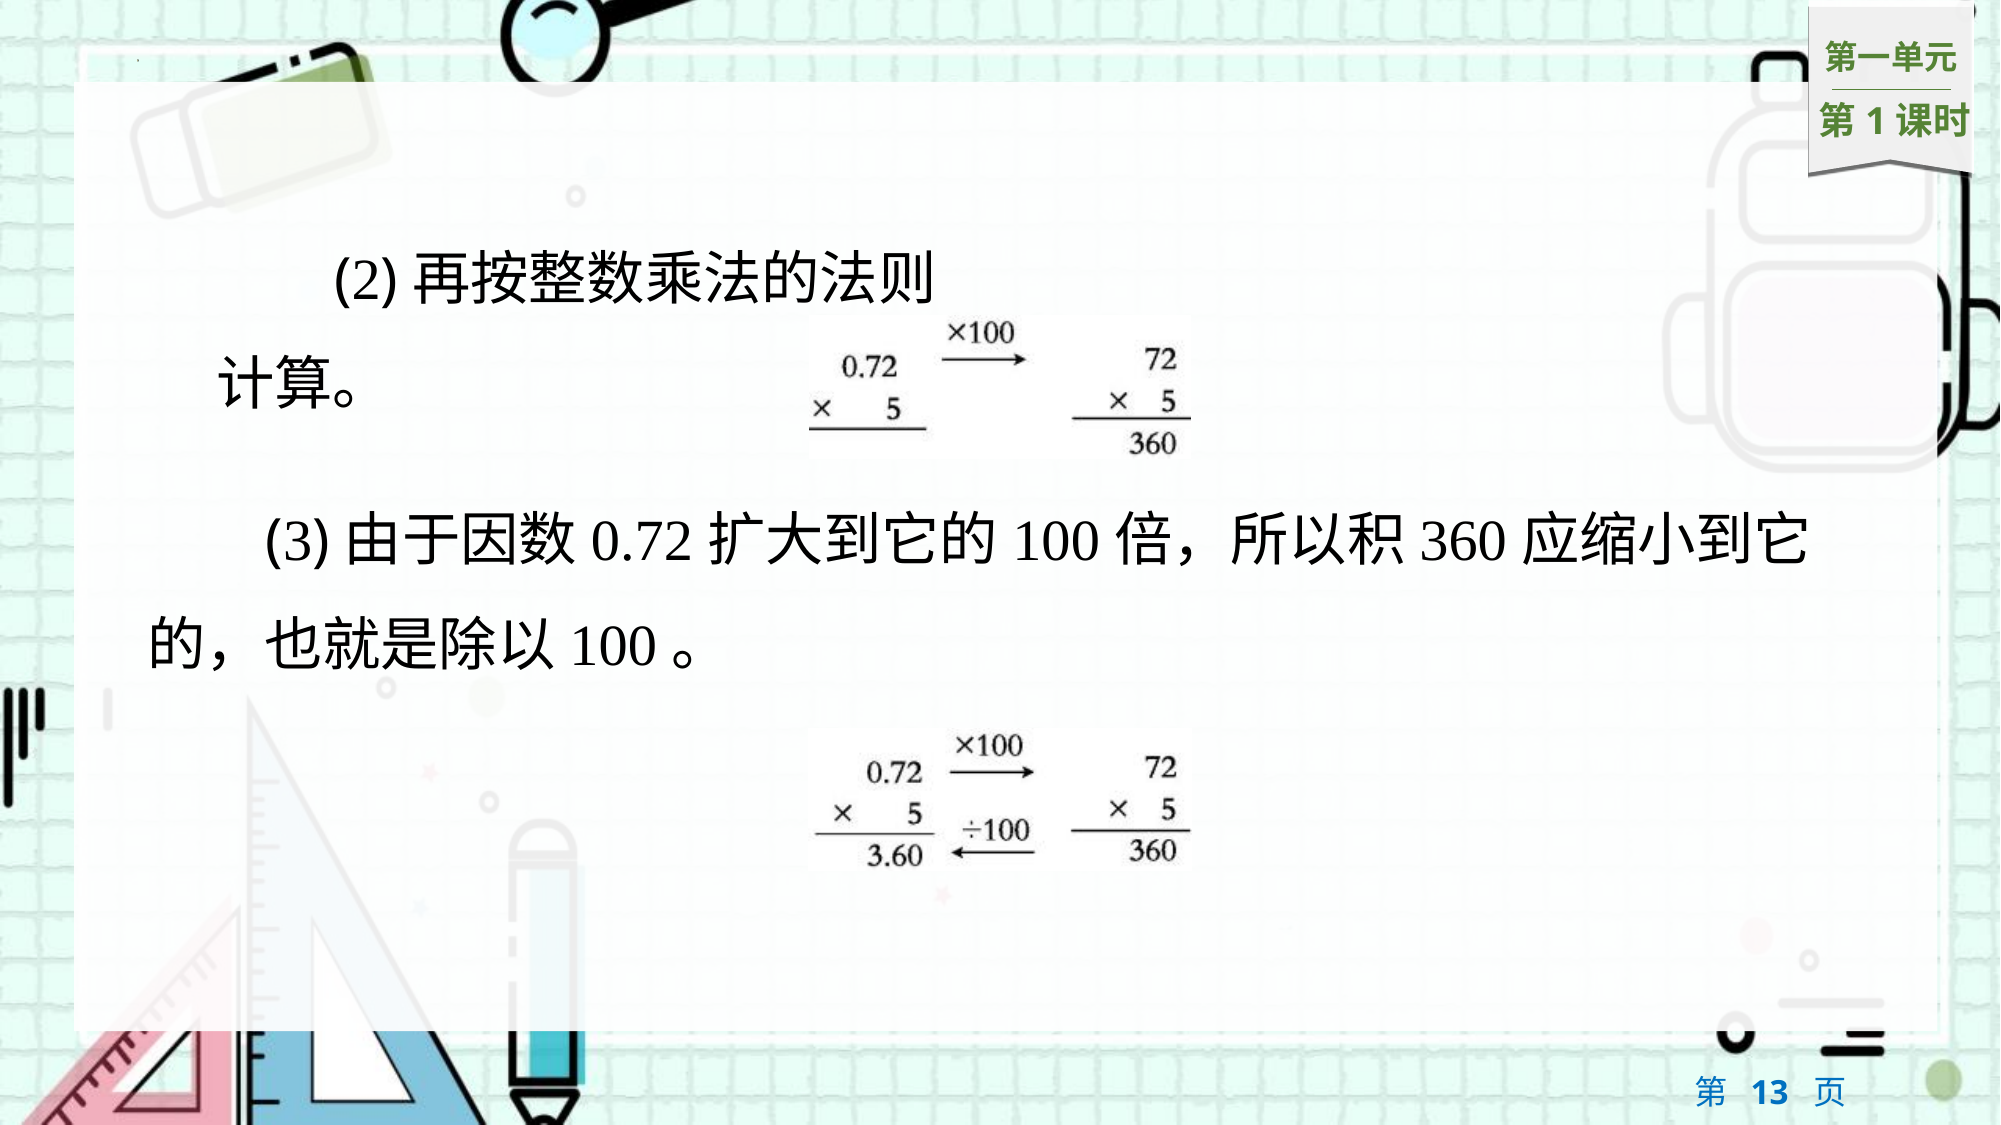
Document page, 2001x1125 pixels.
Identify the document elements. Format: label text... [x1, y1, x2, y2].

picture [1938, 168, 1971, 176]
text_box (2)再按整数乘法的法则计算。 [216, 206, 994, 312]
picture [809, 315, 1191, 459]
picture [0, 0, 2000, 1125]
picture [808, 728, 1192, 871]
